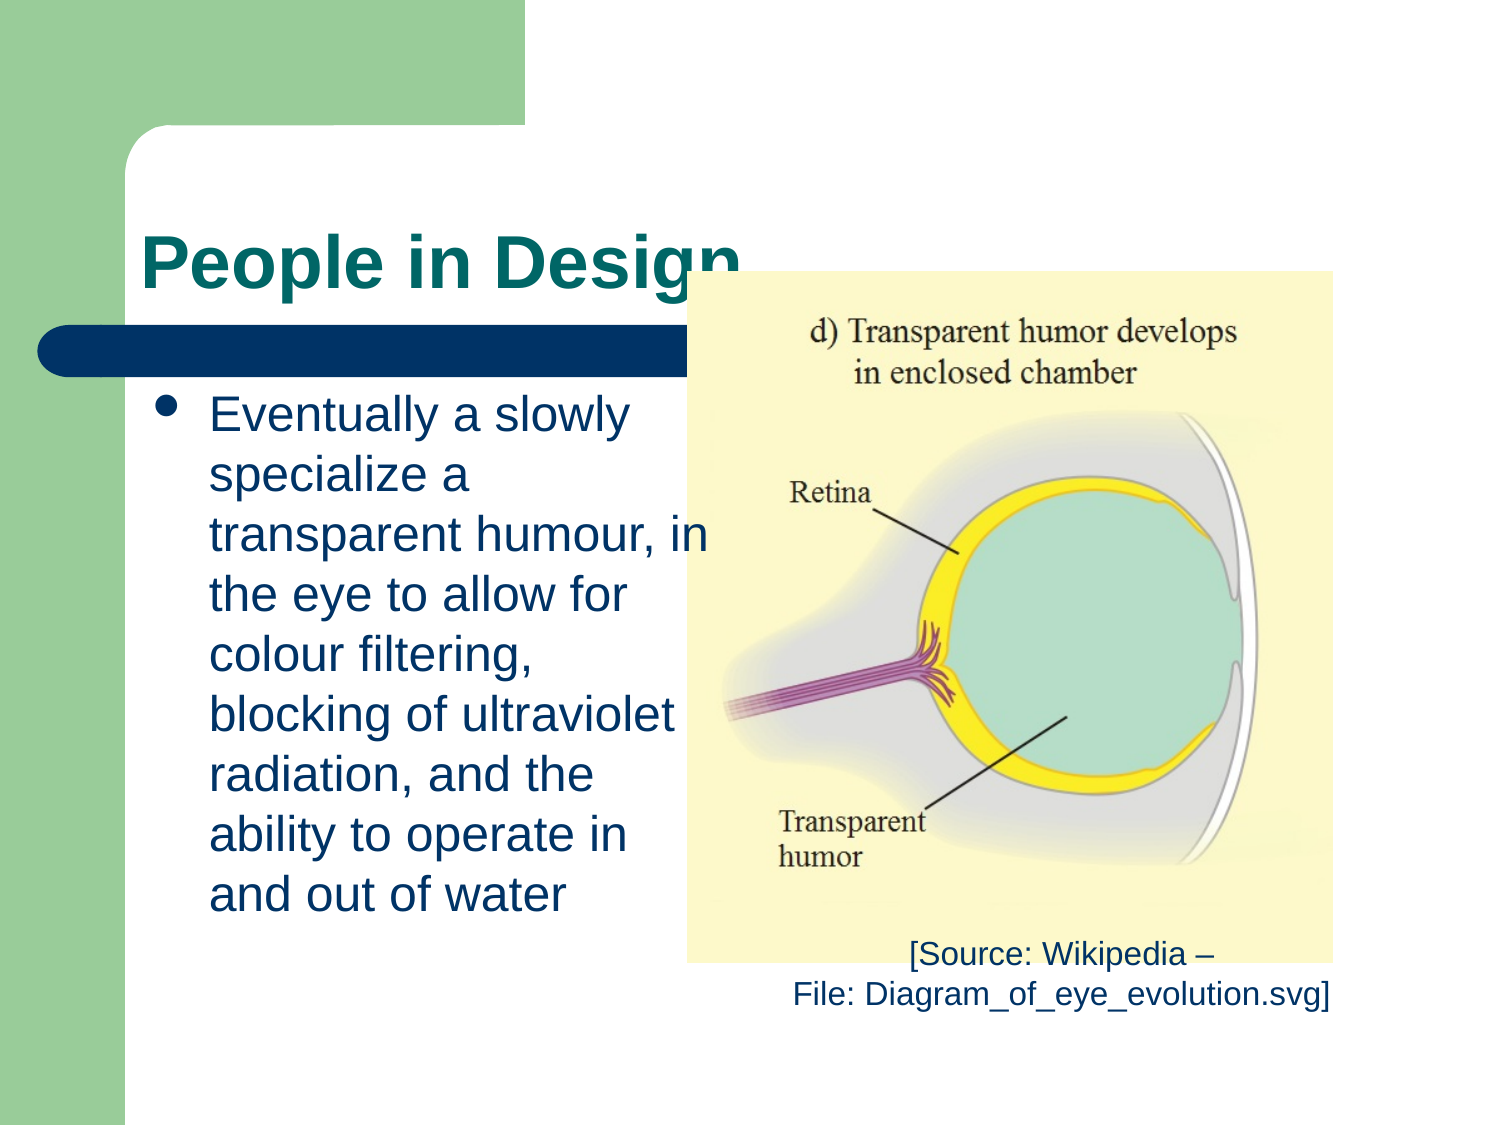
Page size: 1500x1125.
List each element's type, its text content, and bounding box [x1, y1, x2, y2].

picture [687, 270, 1333, 963]
title People in Design [124, 124, 1426, 313]
text_box [Source: Wikipedia – File: Diagram_of_eye_evolution.svg] [777, 924, 1347, 1020]
list Eventually a slowly specialize a transparent humour, in the eye to allow for colour filtering, blocking of ultraviolet radiation, and the ability to operate in and out of water [137, 373, 738, 972]
